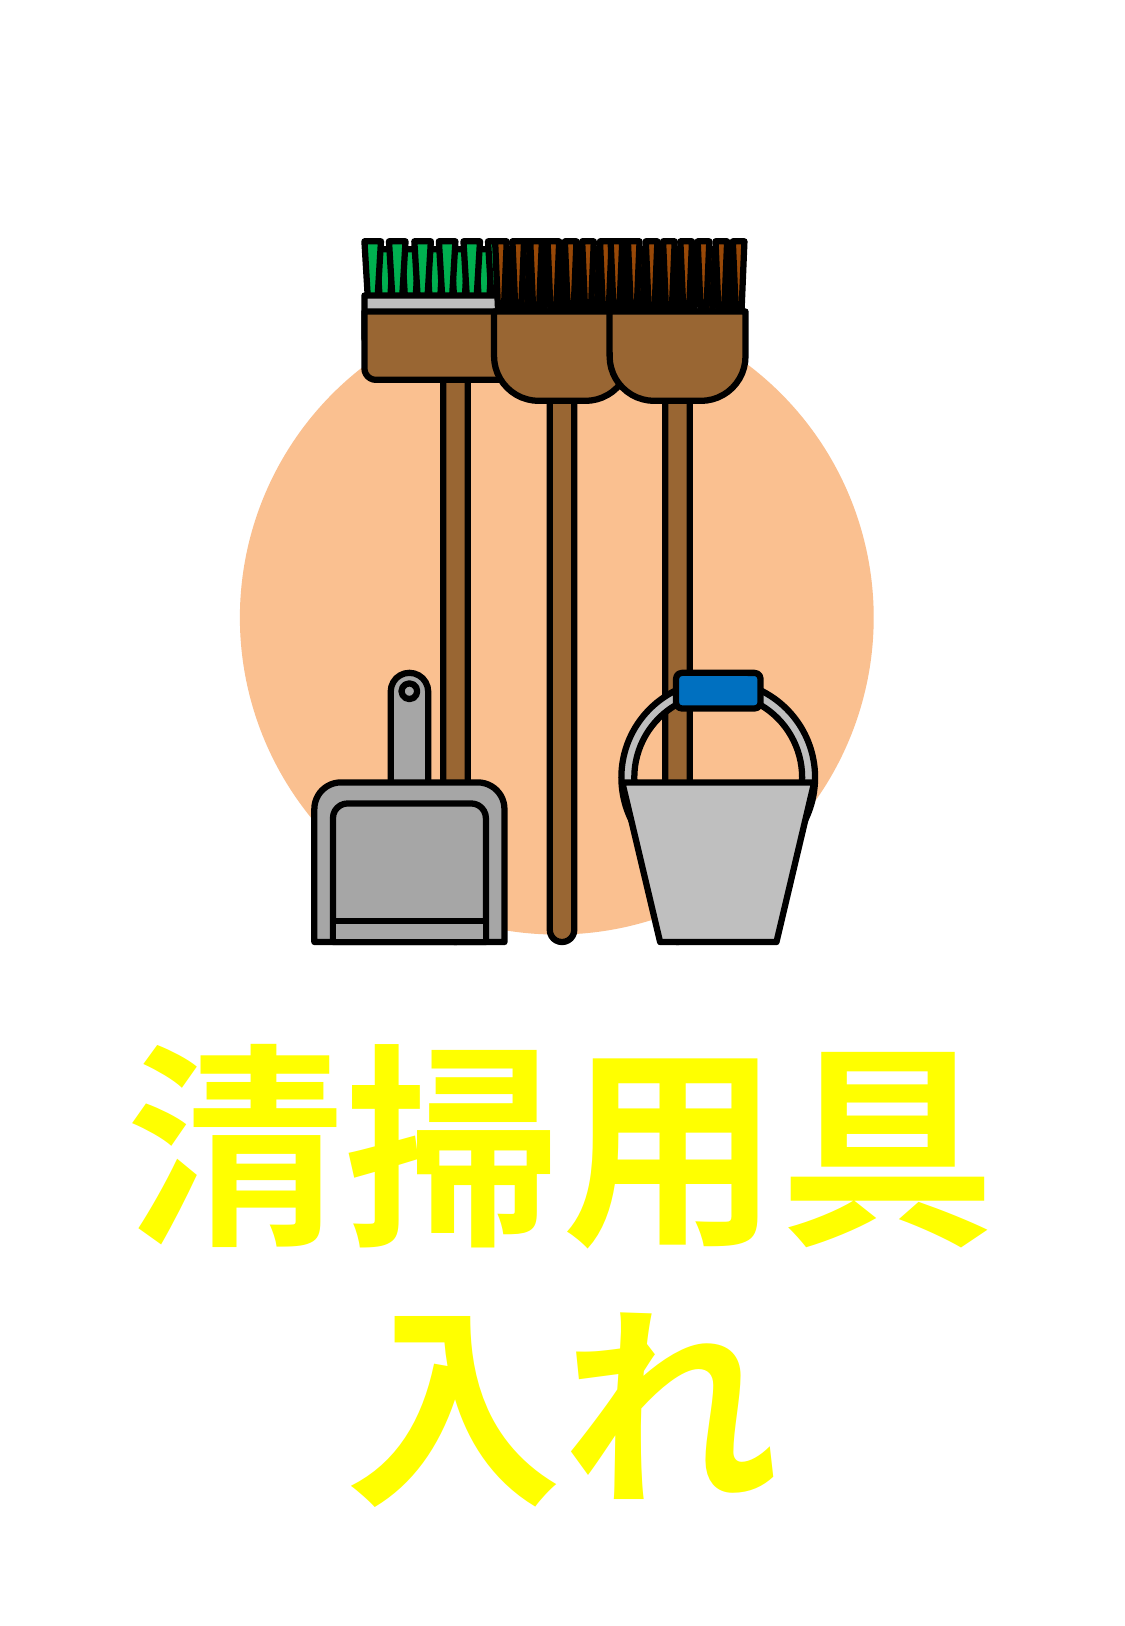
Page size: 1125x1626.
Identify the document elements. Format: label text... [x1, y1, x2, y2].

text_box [239, 240, 874, 943]
text_box 清掃用具 入れ [0, 1004, 1125, 1539]
